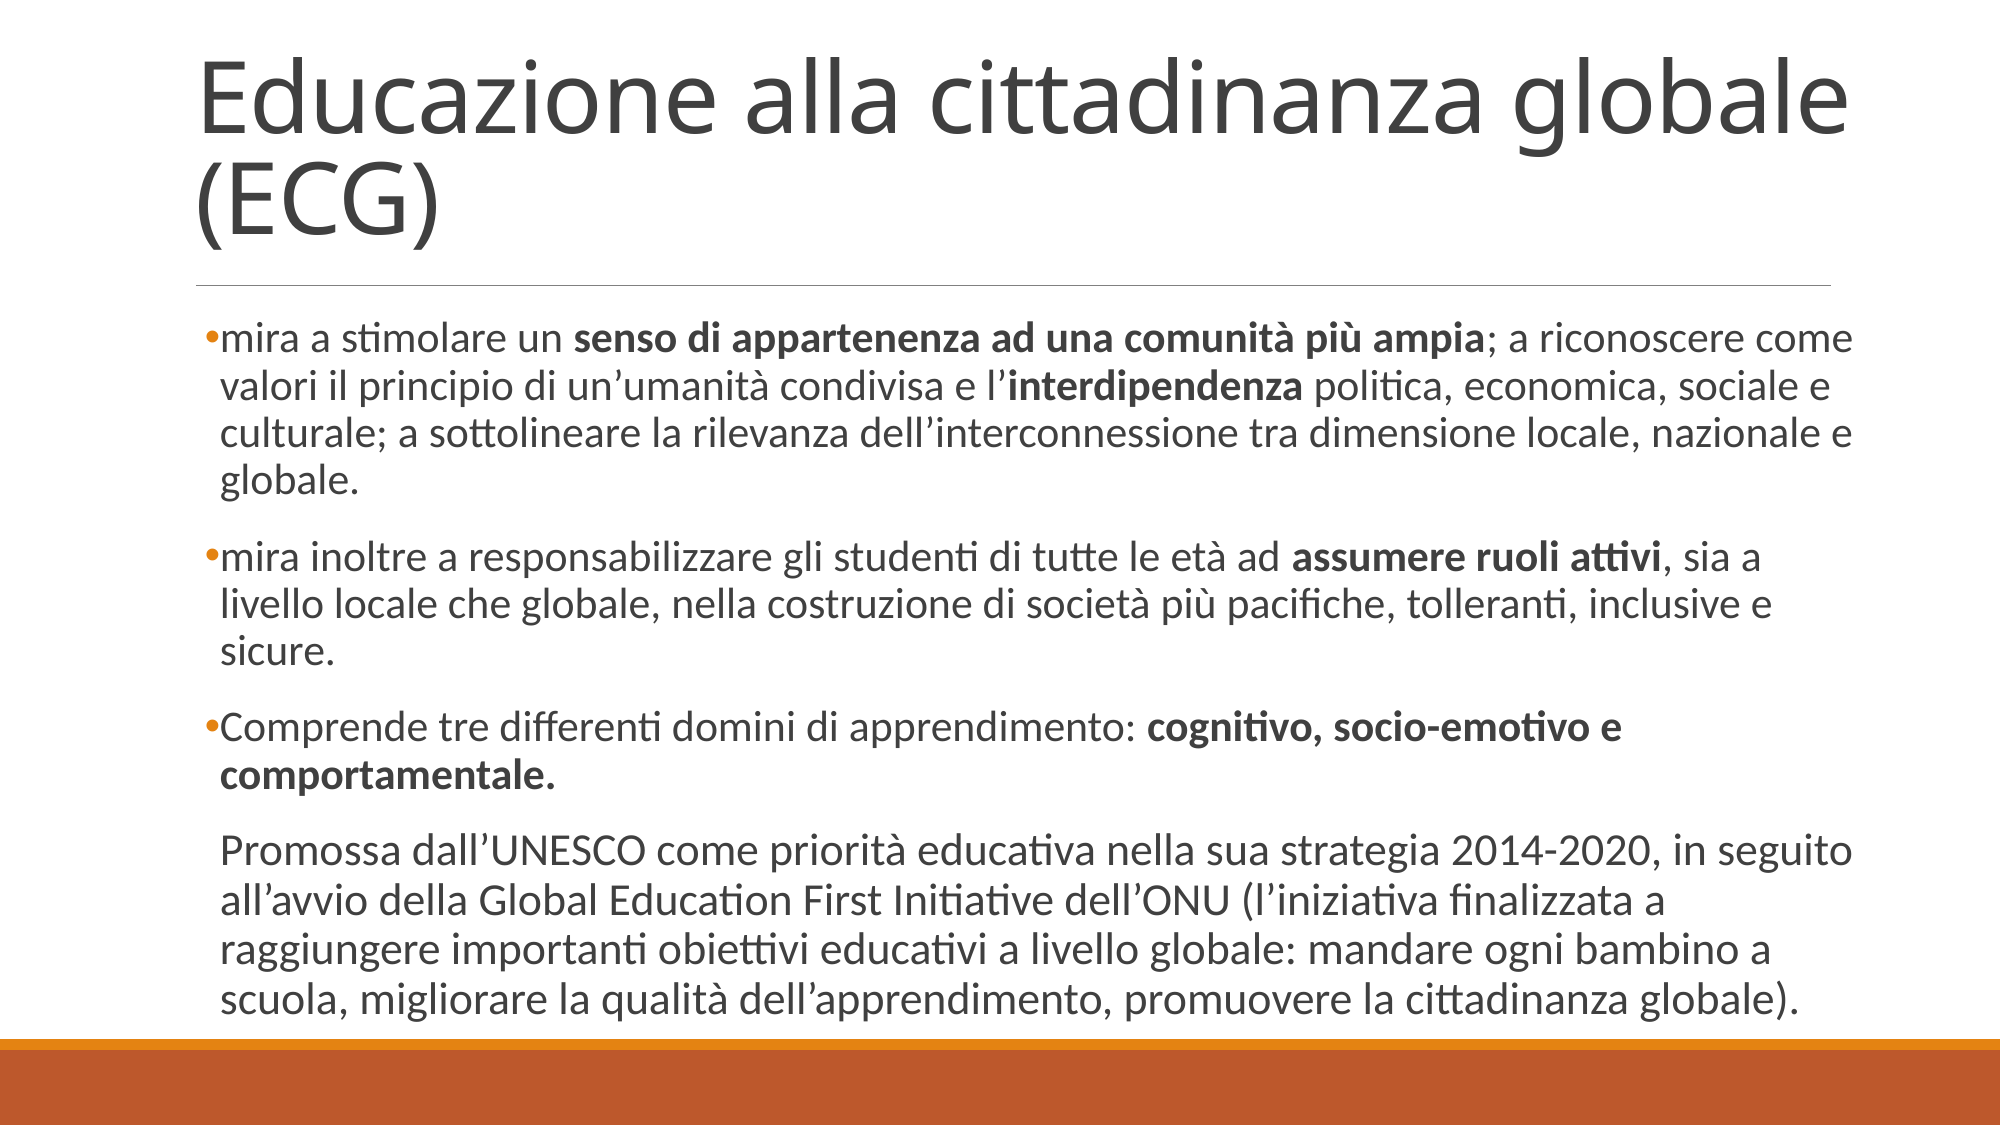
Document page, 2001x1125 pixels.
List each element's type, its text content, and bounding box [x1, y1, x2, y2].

text_box mira a stimolare un senso di appartenenza ad una comunità più ampia; a riconoscere come valori il principio di un’umanità condivisa e l’interdipendenza politica, economica, sociale e culturale; a sottolineare la rilevanza dell’interconnessione tra dimensione locale, nazionale e globale. mira inoltre a responsabilizzare gli studenti di tutte le età ad assumere ruoli attivi, sia a livello locale che globale, nella costruzione di società più pacifiche, tolleranti, inclusive e sicure. Comprende tre differenti domini di apprendimento: cognitivo, socio-emotivo e comportamentale. [204, 307, 1855, 968]
list Promossa dall’UNESCO come priorità educativa nella sua strategia 2014-2020, in seguito all’avvio della Global Education First Initiative dell’ONU (l’iniziativa finalizzata a raggiungere importanti obiettivi educativi a livello globale: mandare ogni bambino a scuola, migliorare la qualità dell’apprendimento, promuovere la cittadinanza globale). [204, 968, 1855, 1055]
title Educazione alla cittadinanza globale (ECG) [180, 33, 1950, 263]
